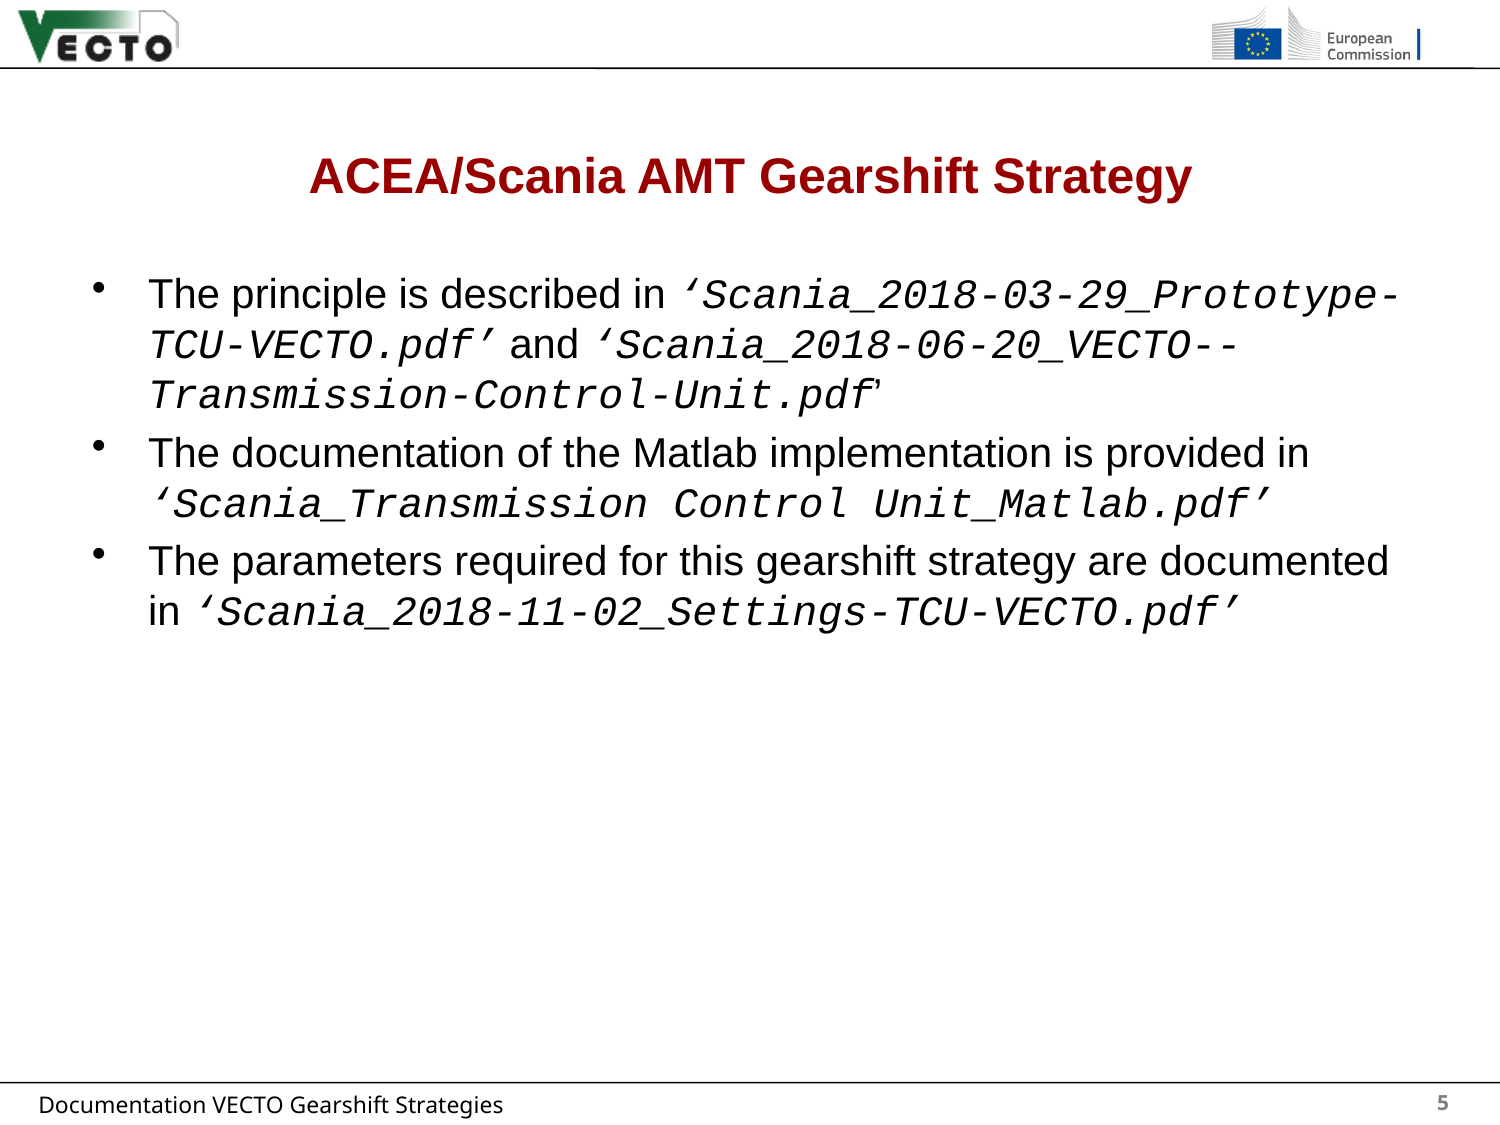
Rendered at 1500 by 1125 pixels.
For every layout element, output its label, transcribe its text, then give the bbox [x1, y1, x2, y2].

picture [1212, 6, 1446, 64]
picture [17, 9, 179, 65]
title ACEA/Scania AMT Gearshift Strategy [76, 117, 1425, 229]
list The principle is described in ‘Scania_2018-03-29_Prototype-TCU-VECTO.pdf’ and ‘Scania_2018-06-20_VECTO--Transmission-Control-Unit.pdf’ The documentation of the Matlab implementation is provided in ‘Scania_Transmission Control Unit_Matlab.pdf’ The parameters required for this gearshift strategy are documented in ‘Scania_2018-11-02_Settings-TCU-VECTO.pdf’ [76, 259, 1425, 1005]
